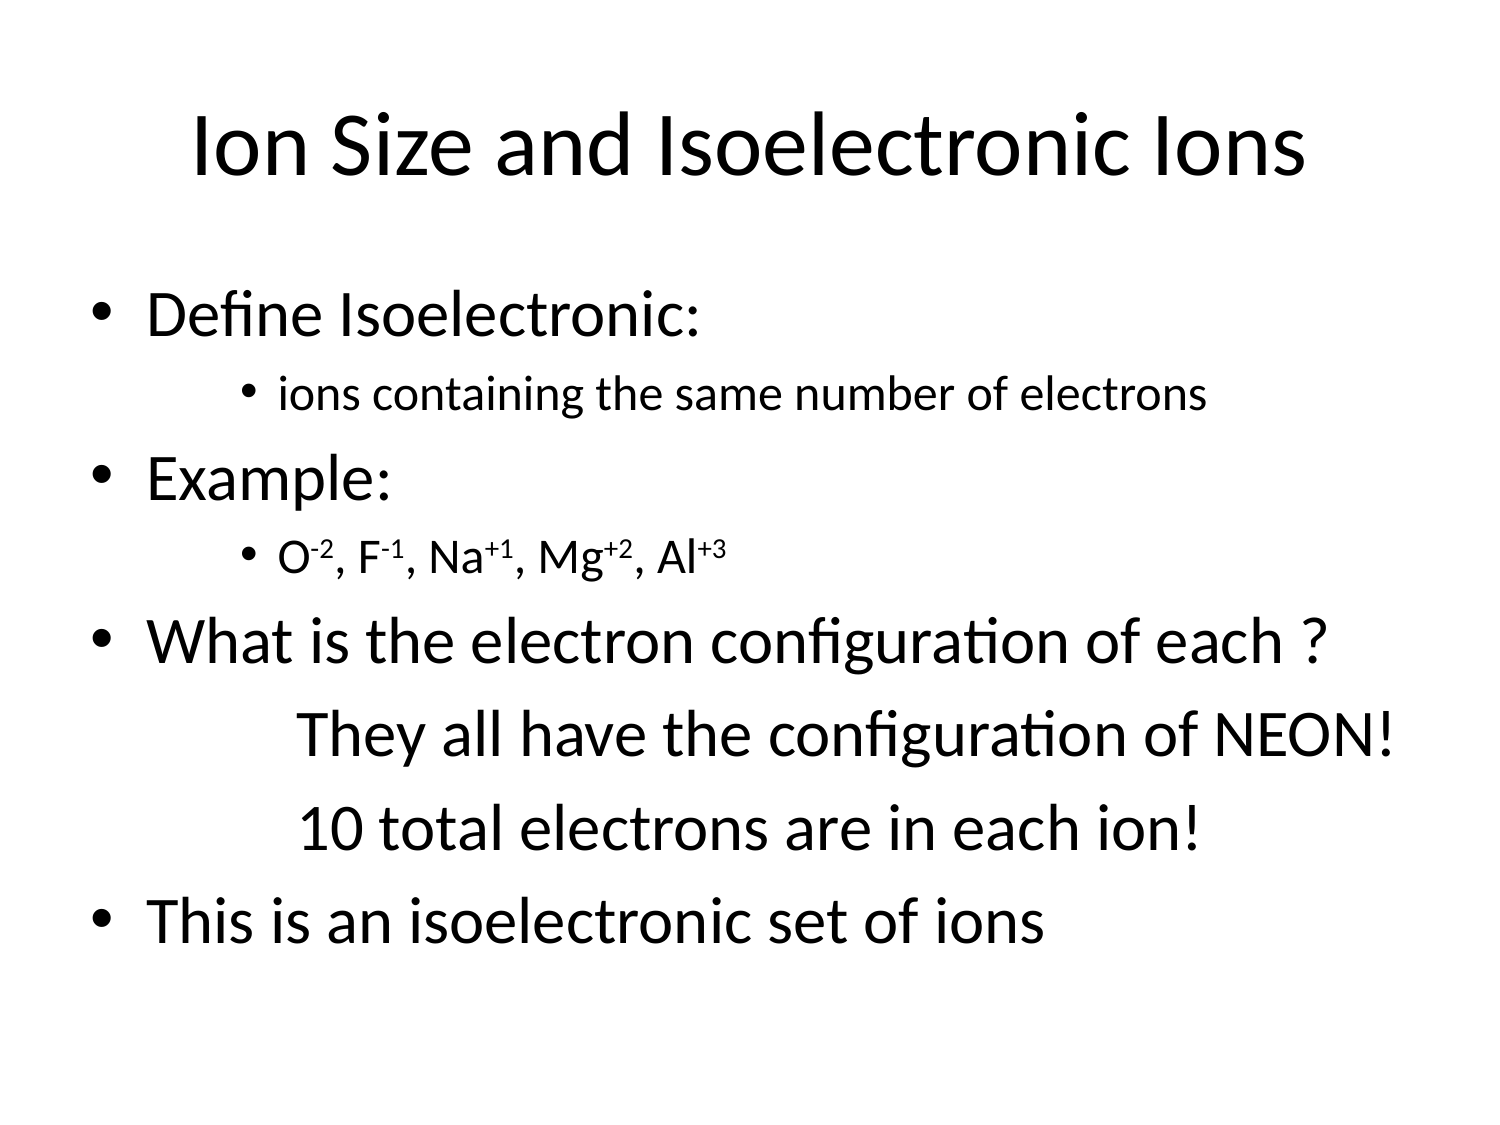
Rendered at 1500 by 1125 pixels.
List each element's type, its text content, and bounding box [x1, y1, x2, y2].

title Ion Size and Isoelectronic Ions [75, 45, 1425, 233]
list Define Isoelectronic: ions containing the same number of electrons Example: O-2, F-1, Na+1, Mg+2, Al+3 What is the electron configuration of each ? They all have the configuration of NEON! 10 total electrons are in each ion! This is an isoelectronic set of ions [75, 262, 1425, 1005]
